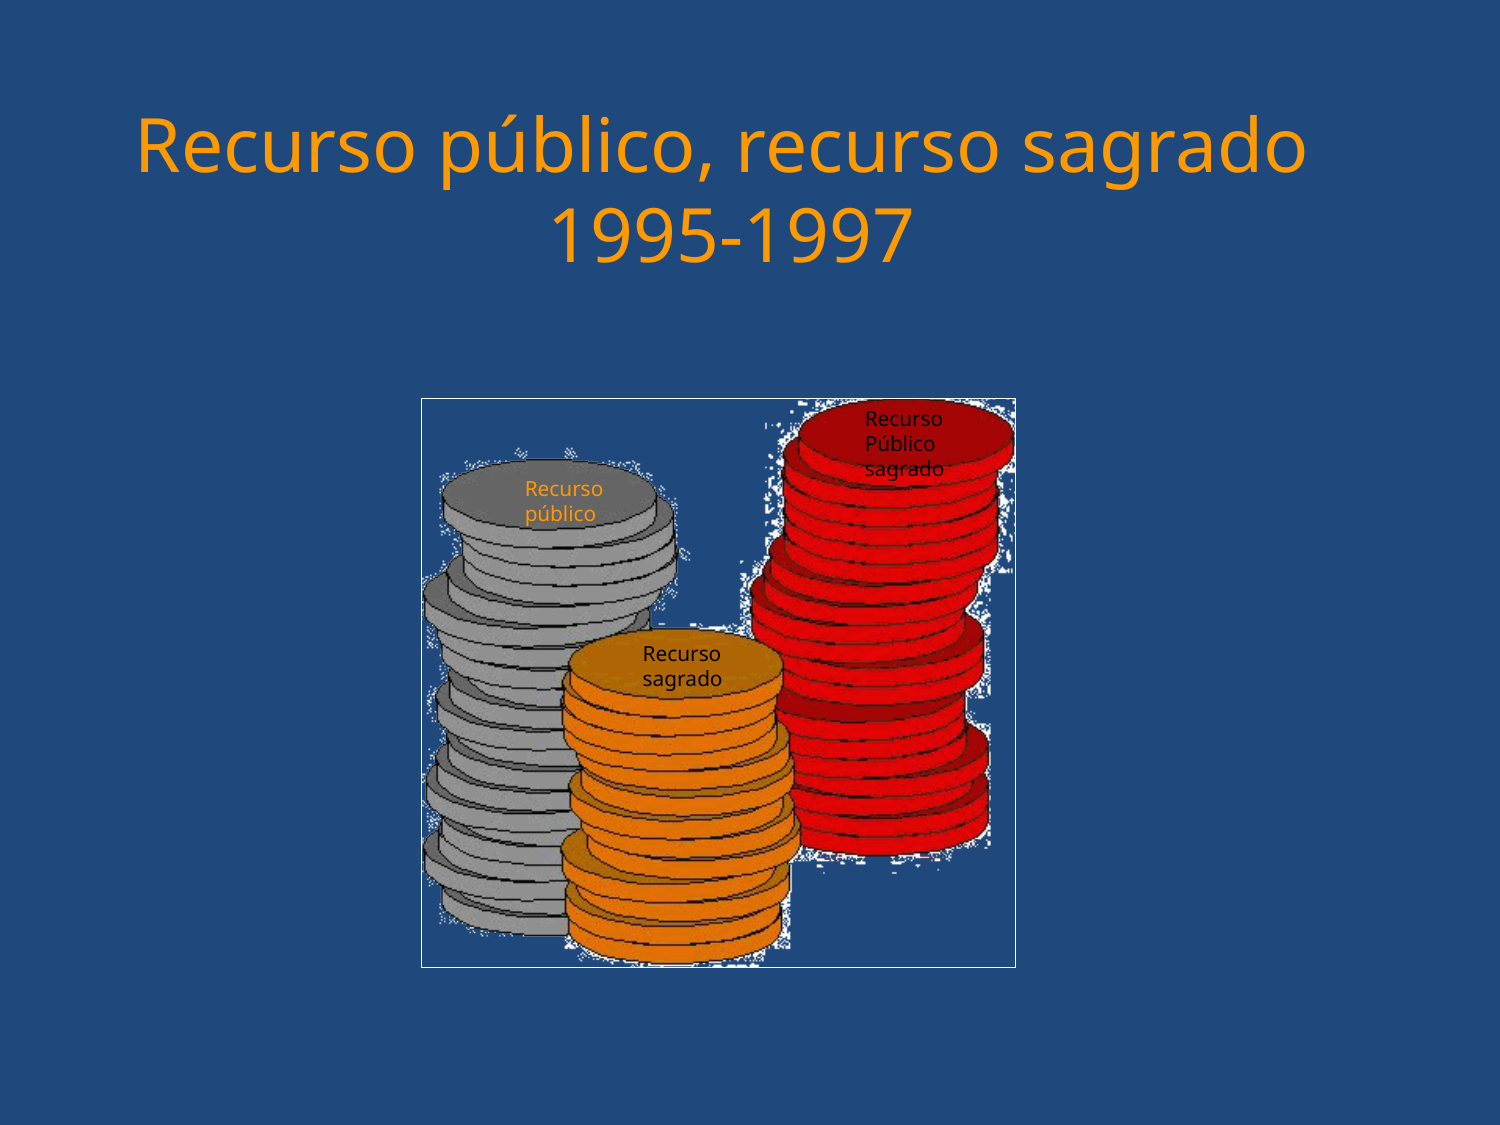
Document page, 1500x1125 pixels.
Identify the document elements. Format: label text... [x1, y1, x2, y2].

picture [421, 398, 1016, 968]
text_box Recurso público, recurso sagrado 1995-1997 [94, 89, 1370, 303]
